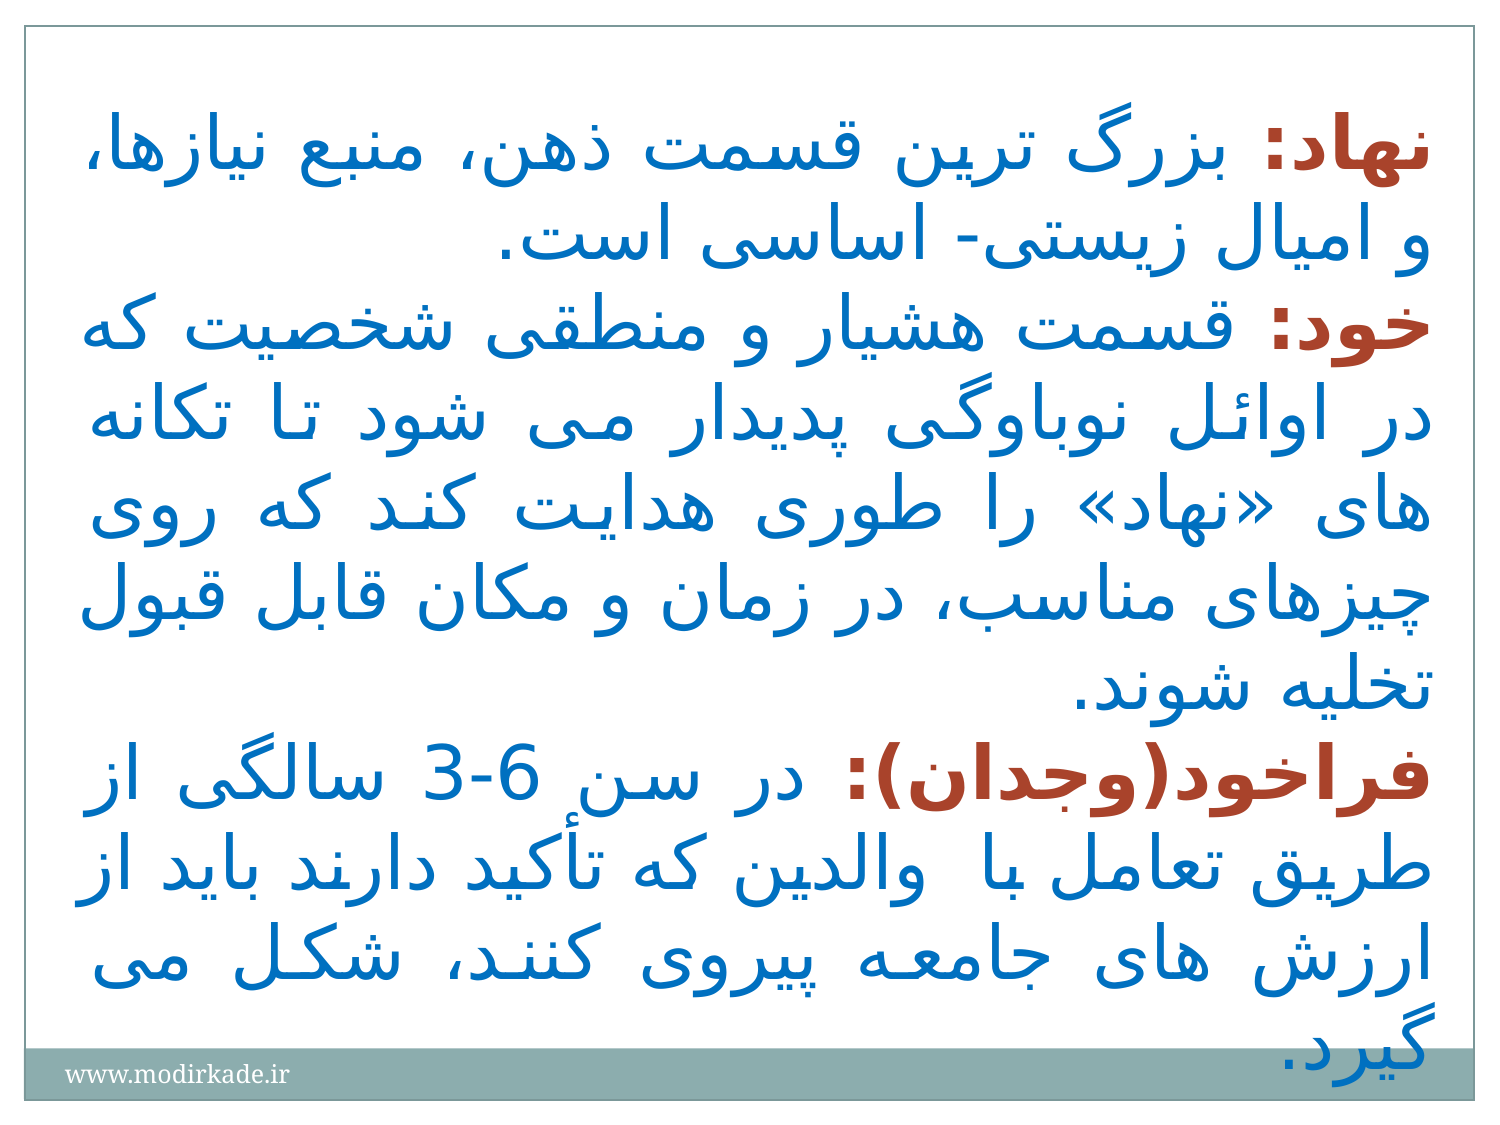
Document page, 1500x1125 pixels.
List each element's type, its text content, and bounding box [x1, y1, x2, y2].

footer www.modirkade.ir [50, 1051, 638, 1112]
text_box نهاد: بزرگ ترین قسمت ذهن، منبع نیازها، و امیال زیستی- اساسی است. خود: قسمت هشیار و منطقی شخصیت که در اوائل نوباوگی پدیدار می شود تا تکانه های «نهاد» را طوری هدایت کند که روی چیزهای مناسب، در زمان و مکان قابل قبول تخلیه شوند. فراخود(وجدان): در سن 6-3 سالگی از طریق تعامل با والدین که تأکید دارند باید از ارزش های جامعه پیروی کنند، شکل می گیرد. [62, 87, 1450, 1093]
